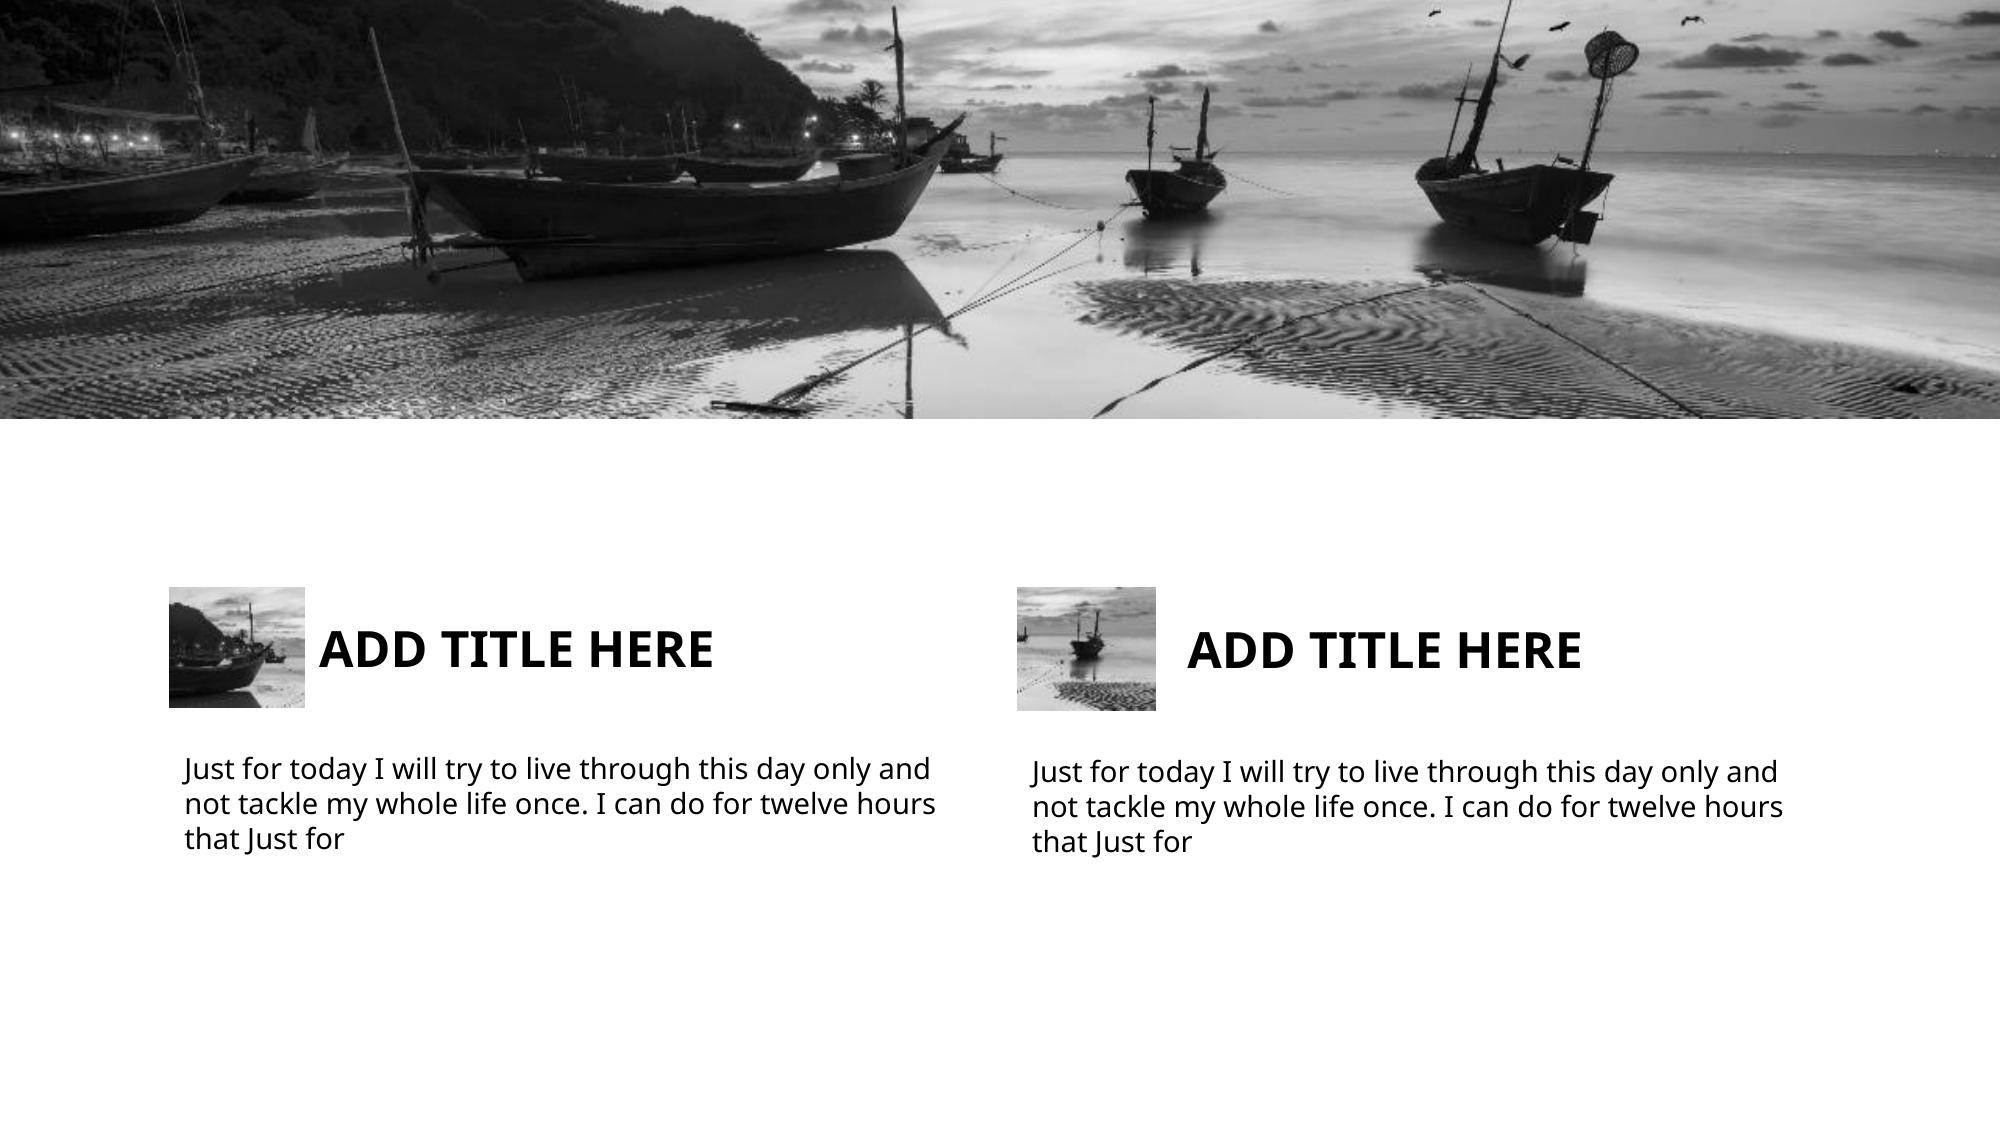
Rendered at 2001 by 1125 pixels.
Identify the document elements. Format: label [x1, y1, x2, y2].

picture [0, 0, 2000, 419]
text_box [1017, 587, 1837, 903]
text_box [169, 587, 989, 900]
